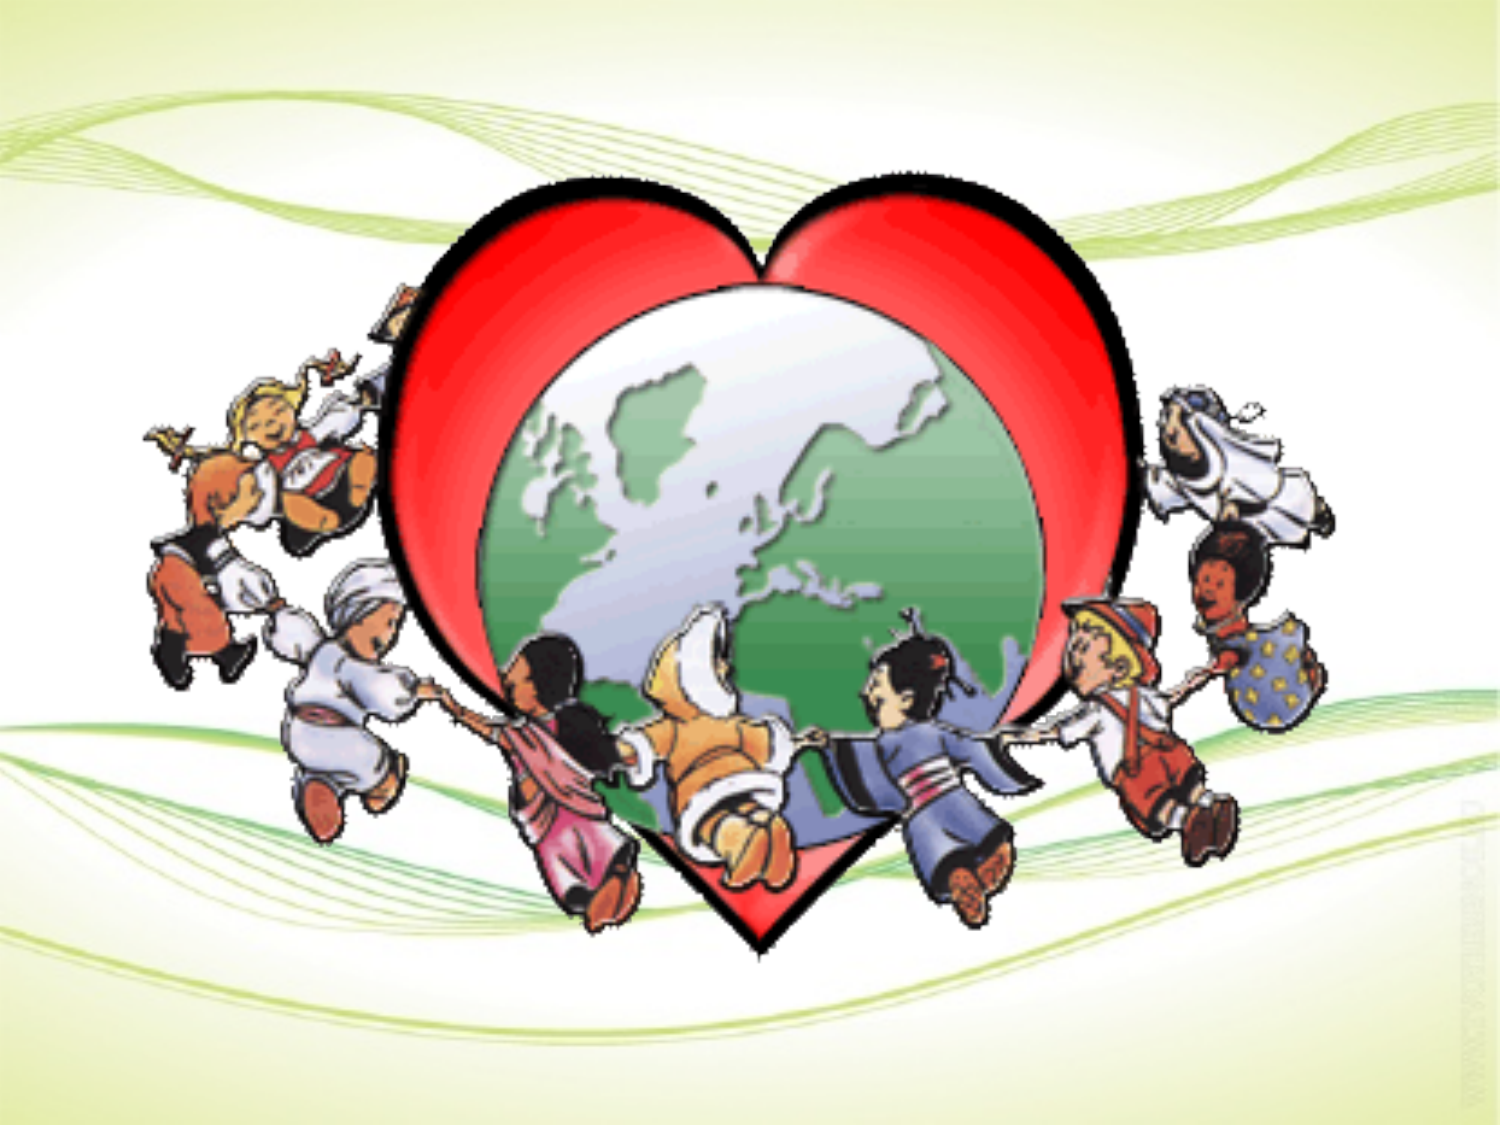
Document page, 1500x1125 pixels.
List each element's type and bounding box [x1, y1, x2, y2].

picture [93, 116, 1406, 1007]
text_box [64, 30, 1400, 126]
